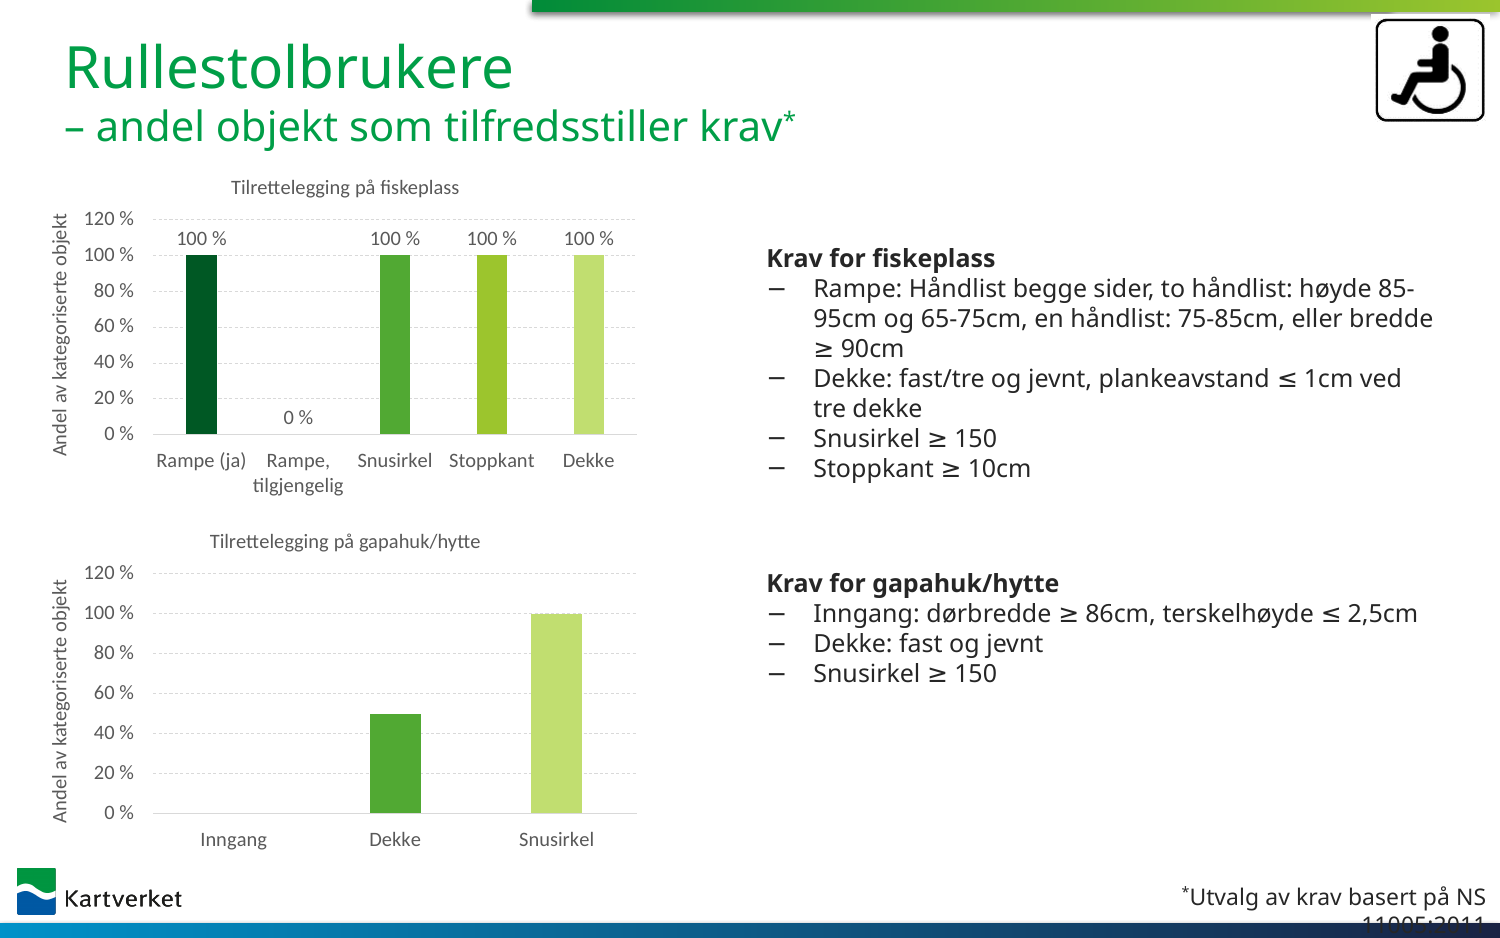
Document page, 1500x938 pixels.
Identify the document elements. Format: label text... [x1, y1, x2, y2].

text_box *Utvalg av krav basert på NS 11005:2011 [1068, 873, 1500, 938]
text_box Krav for fiskeplass Rampe: Håndlist begge sider, to håndlist: høyde 85-95cm og 65-75cm, en håndlist: 75-85cm, eller bredde ≥ 90cm Dekke: fast/tre og jevnt, plankeavstand ≤ 1cm ved tre dekke Snusirkel ≥ 150 Stoppkant ≥ 10cm [751, 235, 1452, 490]
text_box Rullestolbrukere – andel objekt som tilfredsstiller krav* [49, 29, 1431, 158]
picture [41, 166, 650, 505]
picture [1371, 13, 1491, 127]
text_box Krav for gapahuk/hytte Inngang: dørbredde ≥ 86cm, terskelhøyde ≤ 2,5cm Dekke: fast og jevnt Snusirkel ≥ 150 [751, 560, 1452, 695]
picture [41, 520, 650, 859]
